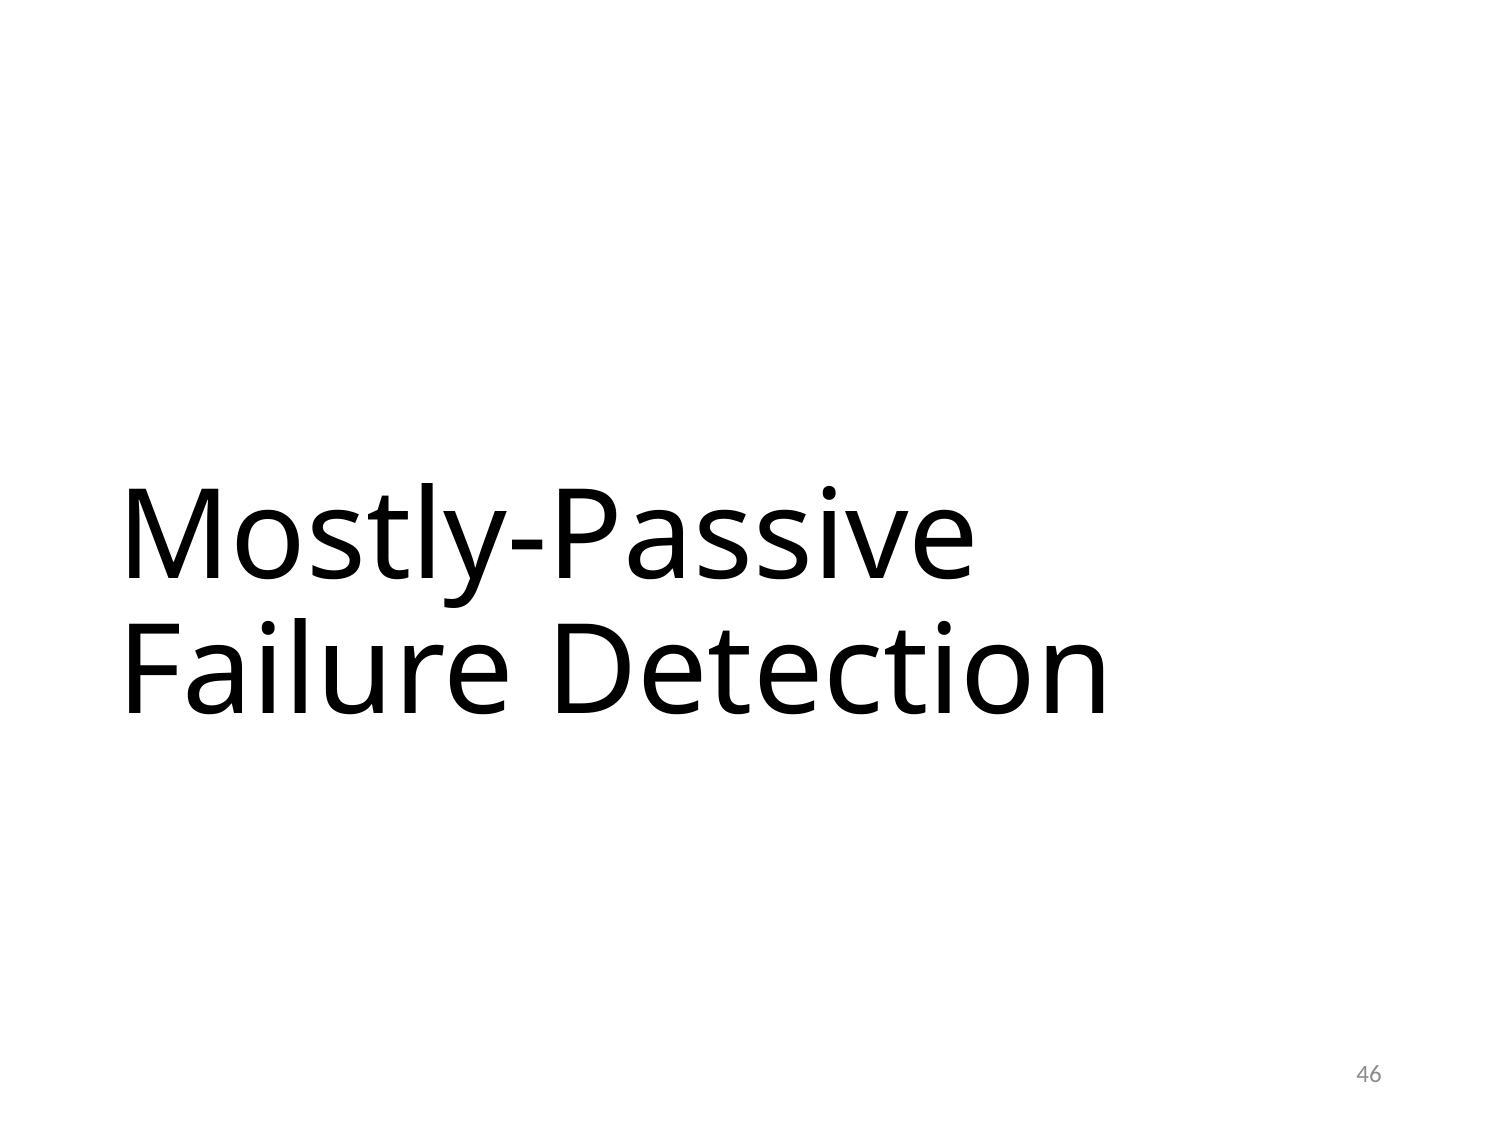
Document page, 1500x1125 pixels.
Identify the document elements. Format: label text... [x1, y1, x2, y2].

slide_number 46 [1059, 1042, 1397, 1103]
title Mostly-Passive Failure Detection [102, 280, 1397, 749]
